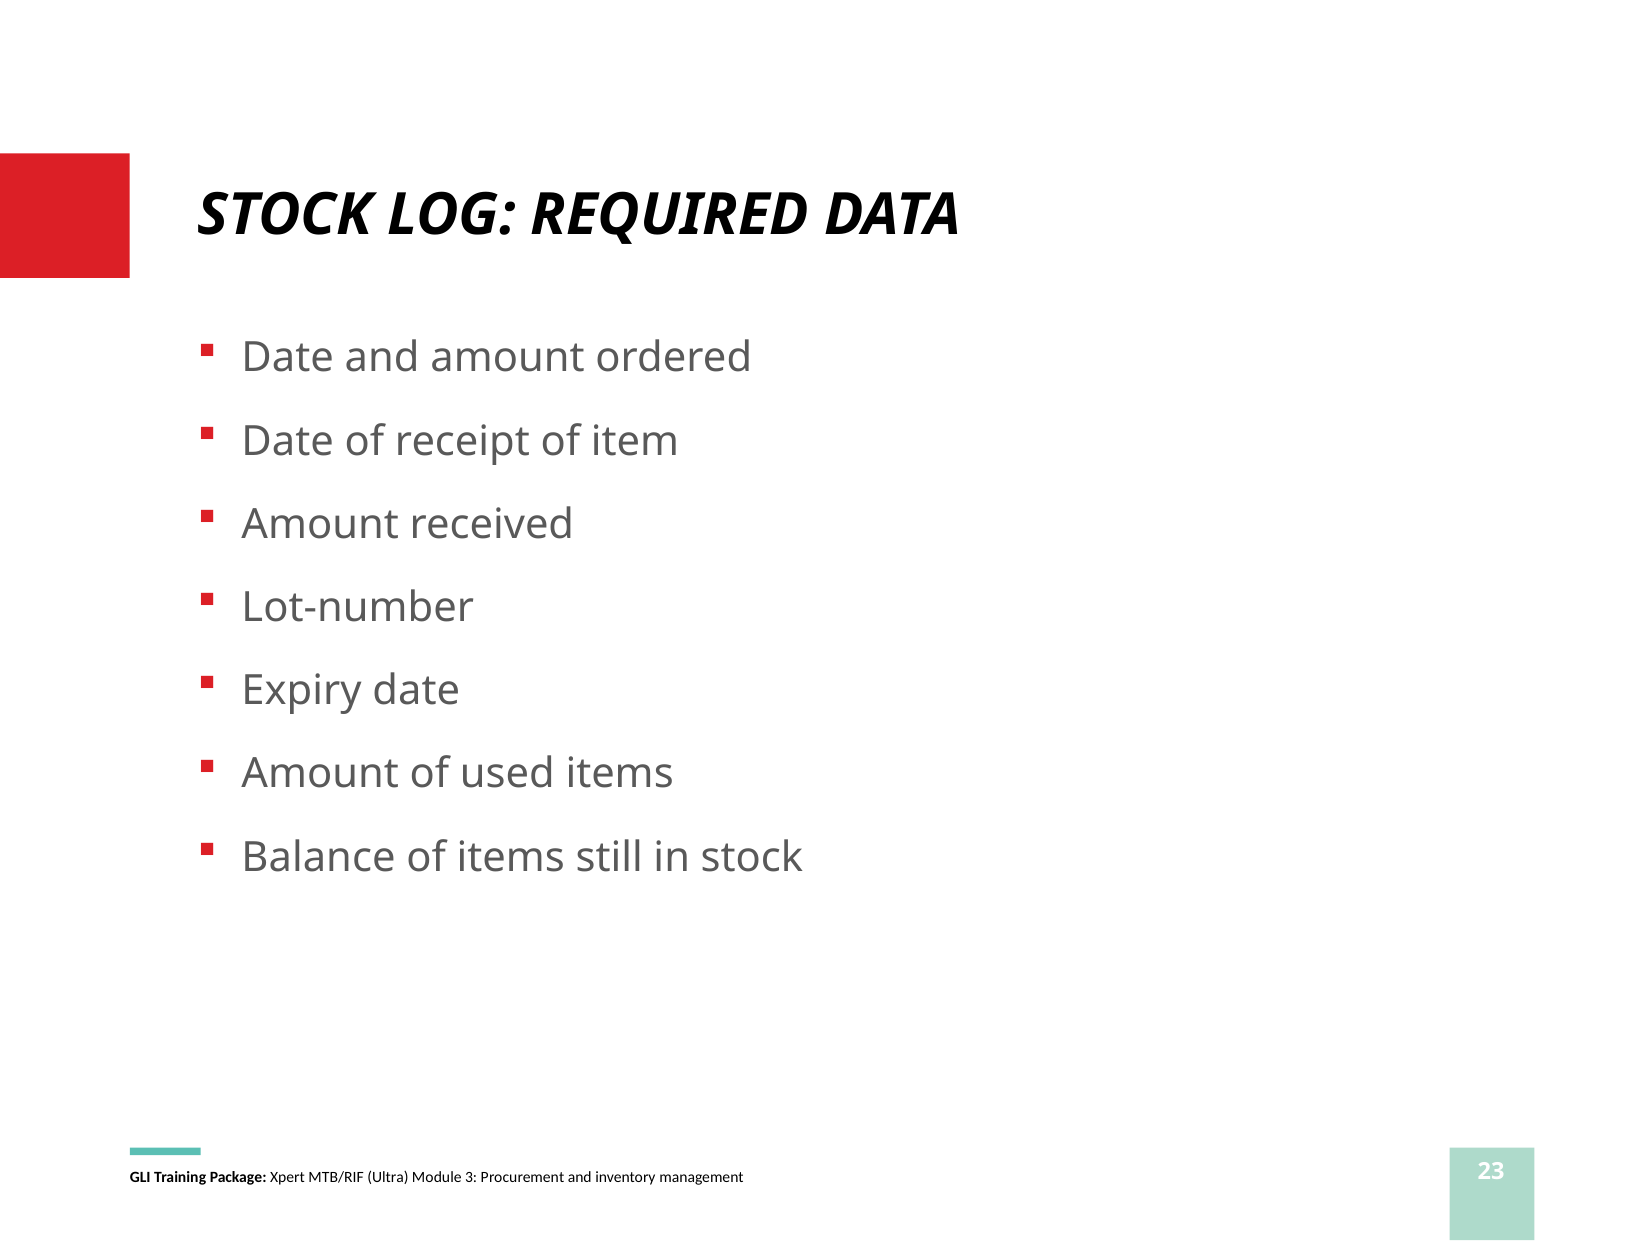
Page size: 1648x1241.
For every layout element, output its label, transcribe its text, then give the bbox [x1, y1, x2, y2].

list Date and amount ordered Date of receipt of item Amount received Lot-number Expiry date Amount of used items Balance of items still in stock [197, 330, 1450, 1087]
title STOCK LOG: REQUIRED DATA [197, 153, 1450, 278]
